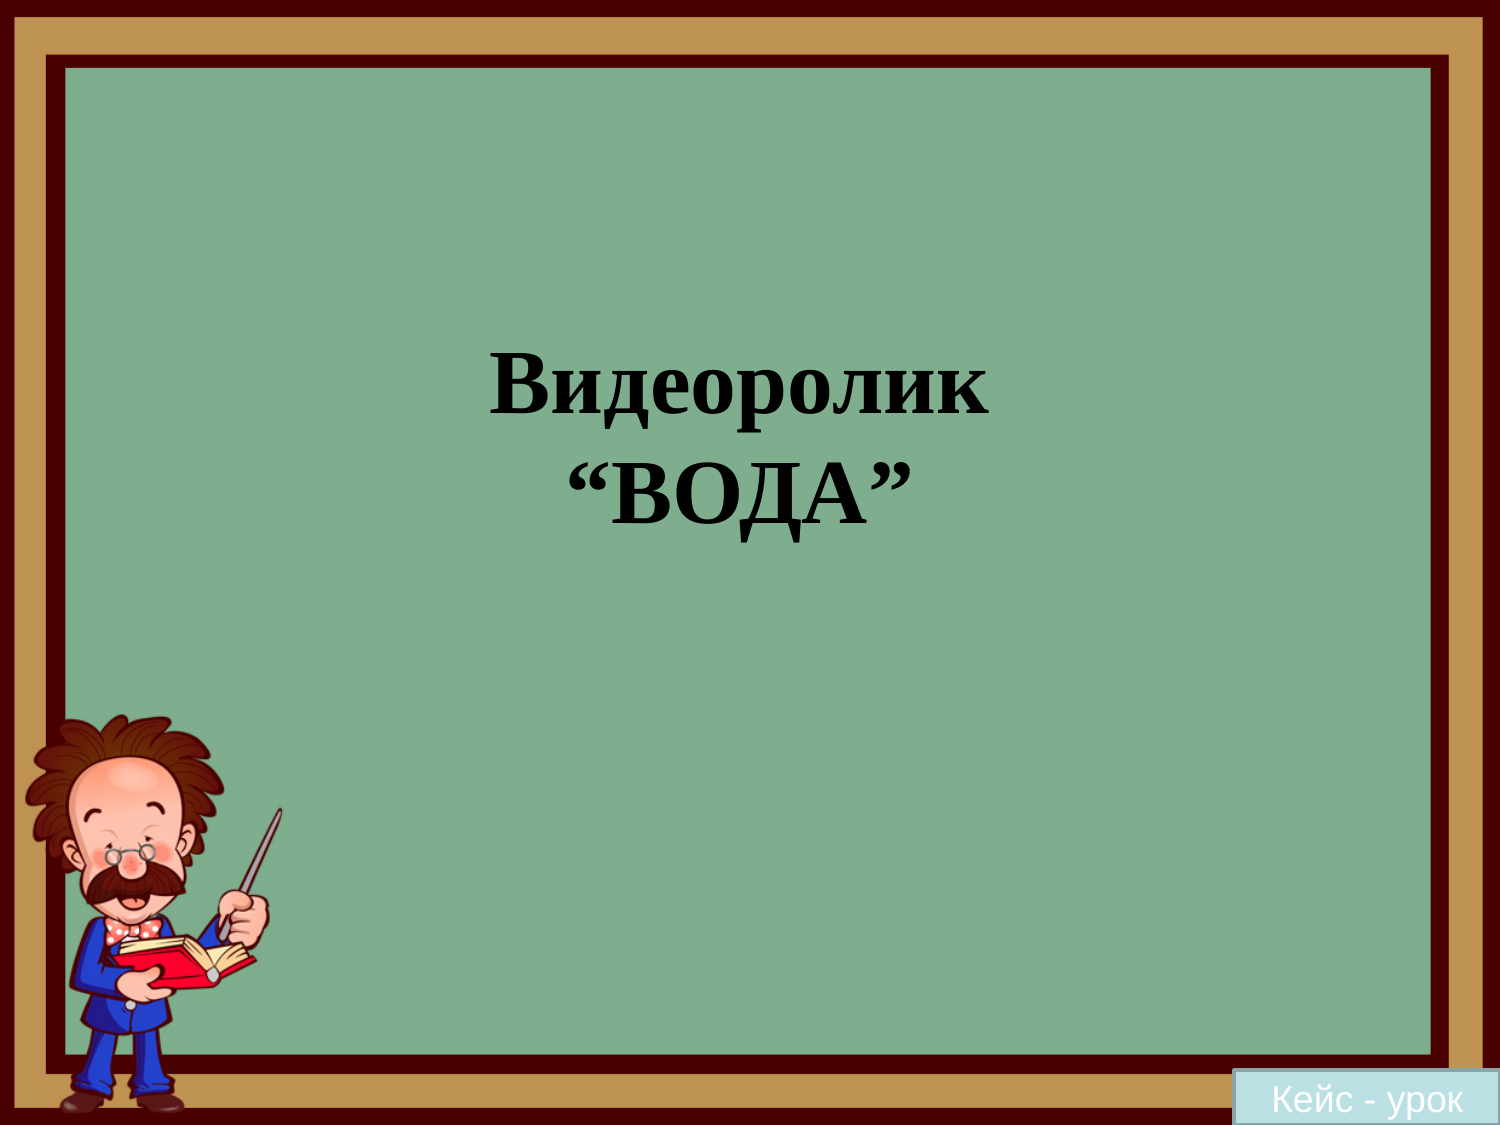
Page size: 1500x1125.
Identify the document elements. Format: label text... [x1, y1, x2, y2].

title Видеоролик “ВОДА” [64, 337, 1416, 526]
picture [0, 0, 1500, 1125]
text_box Кейс - урок [1232, 1068, 1500, 1125]
